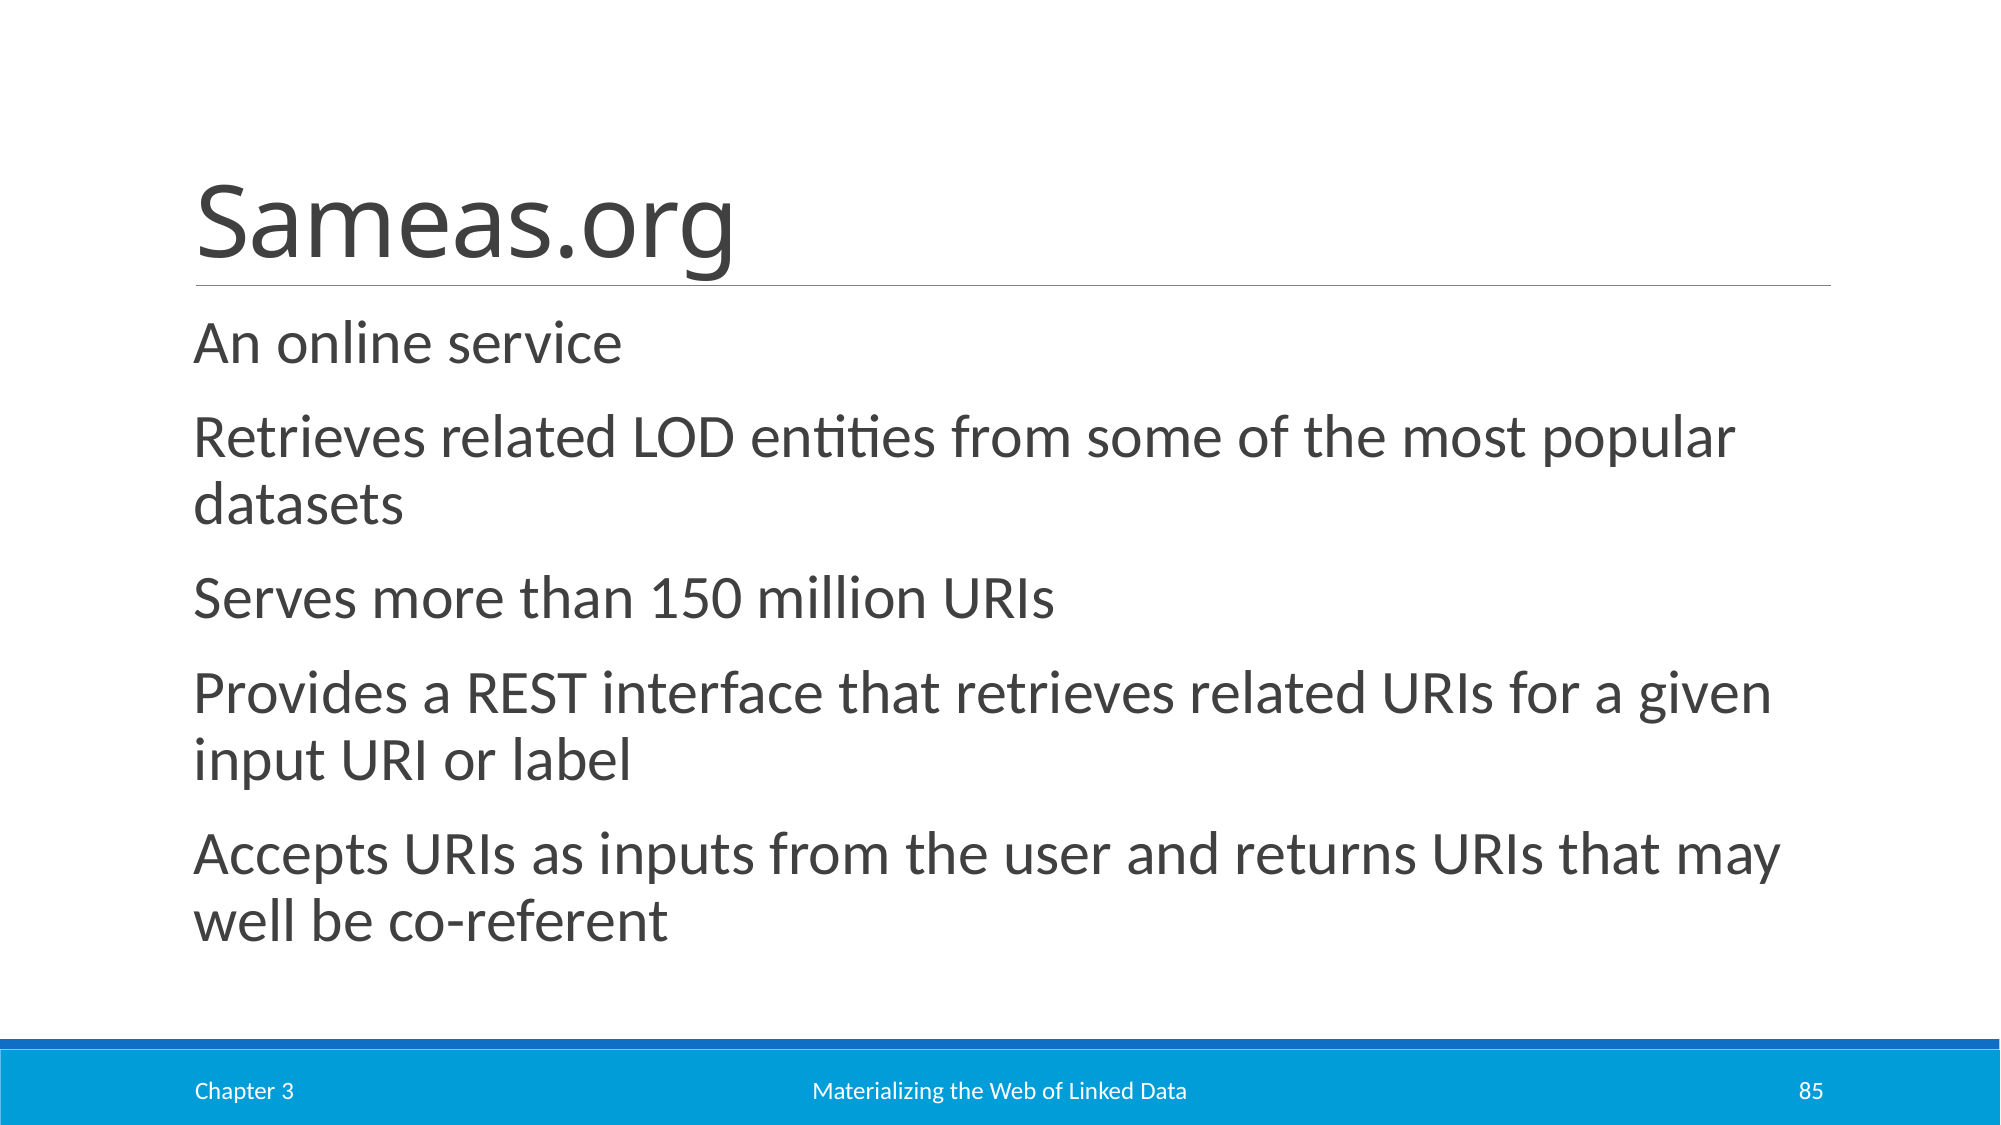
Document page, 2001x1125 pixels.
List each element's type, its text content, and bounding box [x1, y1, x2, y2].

slide_number Chapter 3 [180, 1059, 586, 1120]
slide_number 85 [1624, 1059, 1840, 1120]
list An online service Retrieves related LOD entities from some of the most popular datasets Serves more than 150 million URIs Provides a REST interface that retrieves related URIs for a given input URI or label Accepts URIs as inputs from the user and returns URIs that may well be co-referent [180, 302, 1830, 963]
title Sameas.org [180, 47, 1830, 285]
footer Materializing the Web of Linked Data [604, 1059, 1396, 1120]
